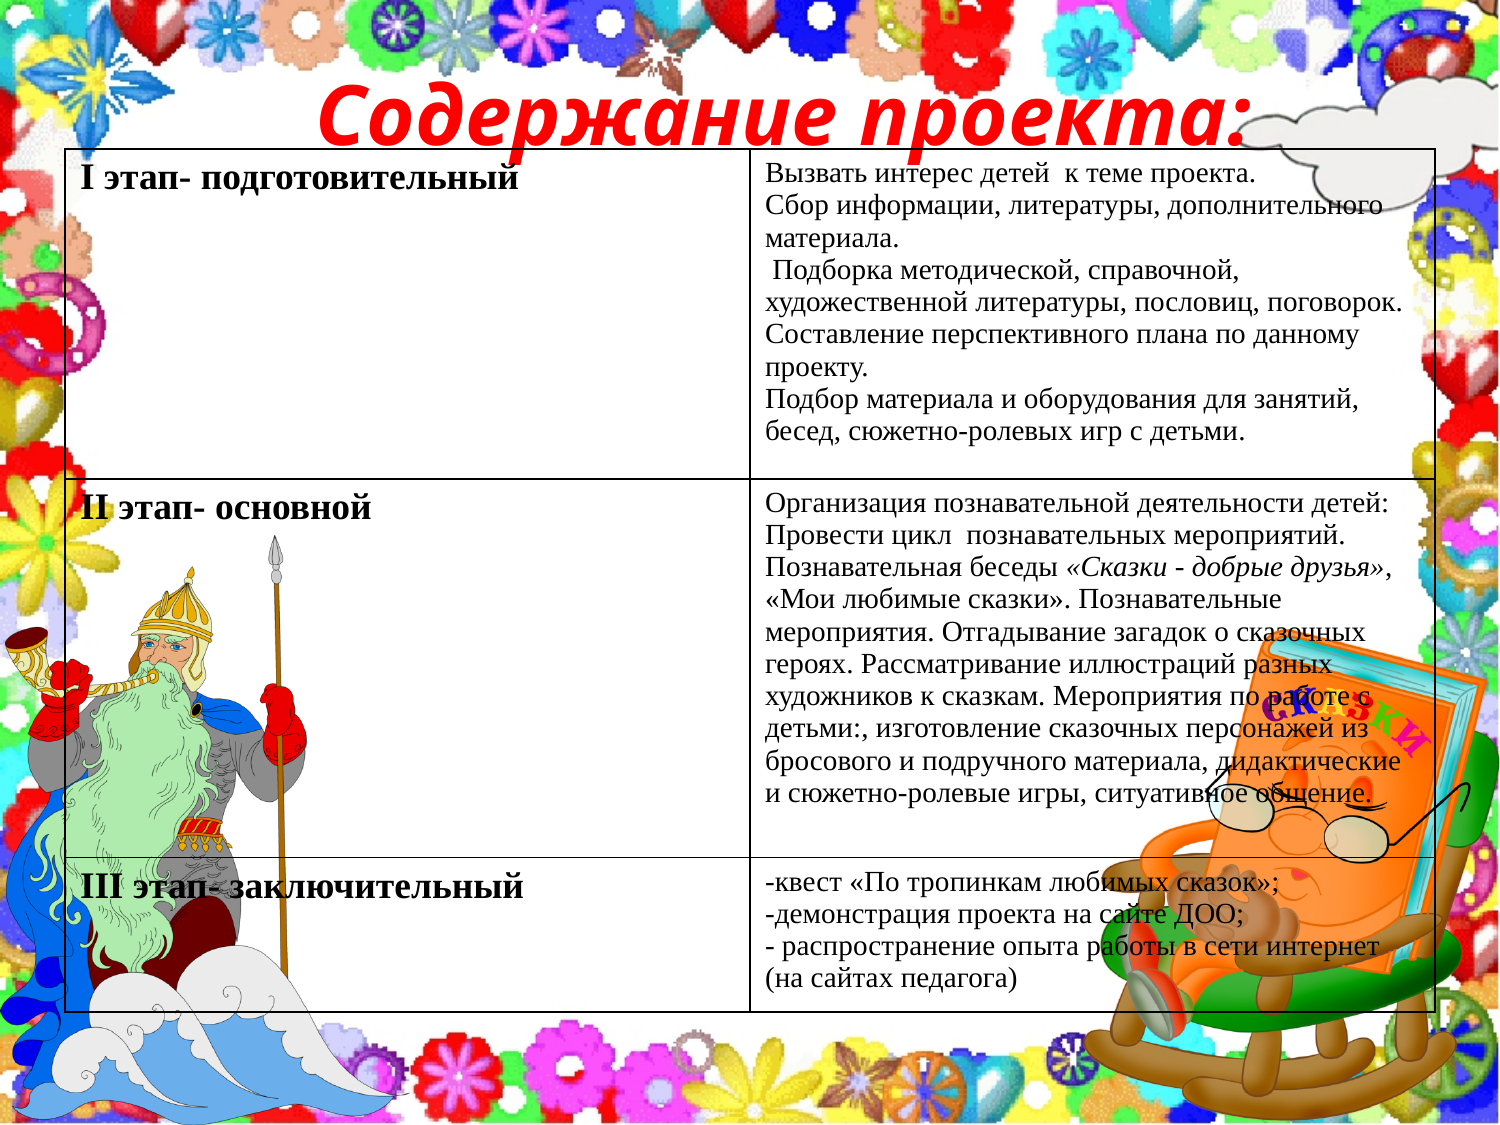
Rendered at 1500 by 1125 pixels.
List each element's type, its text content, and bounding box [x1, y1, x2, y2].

text_box Содержание проекта: [300, 54, 1267, 148]
table_header I этап- подготовительный [66, 150, 749, 478]
table_cell -квест «По тропинкам любимых сказок»; -демонстрация проекта на сайте ДОО; - распространение опыта работы в сети интернет (на сайтах педагога) [751, 858, 1434, 1011]
table_cell Организация познавательной деятельности детей: Провести цикл познавательных мероприятий. Познавательная беседы «Сказки - добрые друзья», «Мои любимые сказки». Познавательные мероприятия. Отгадывание загадок о сказочных героях. Рассматривание иллюстраций разных художников к сказкам. Мероприятия по работе с детьми:, изготовление сказочных персонажей из бросового и подручного материала, дидактические и сюжетно-ролевые игры, ситуативное общение. [751, 480, 1434, 857]
table_cell III этап- заключительный [66, 858, 749, 1011]
table_cell II этап- основной [66, 480, 749, 857]
table_header Вызвать интерес детей к теме проекта. Сбор информации, литературы, дополнительного материала. Подборка методической, справочной, художественной литературы, пословиц, поговорок. Составление перспективного плана по данному проекту. Подбор материала и оборудования для занятий, бесед, сюжетно-ролевых игр с детьми. [751, 150, 1434, 478]
picture [0, 0, 1500, 1125]
